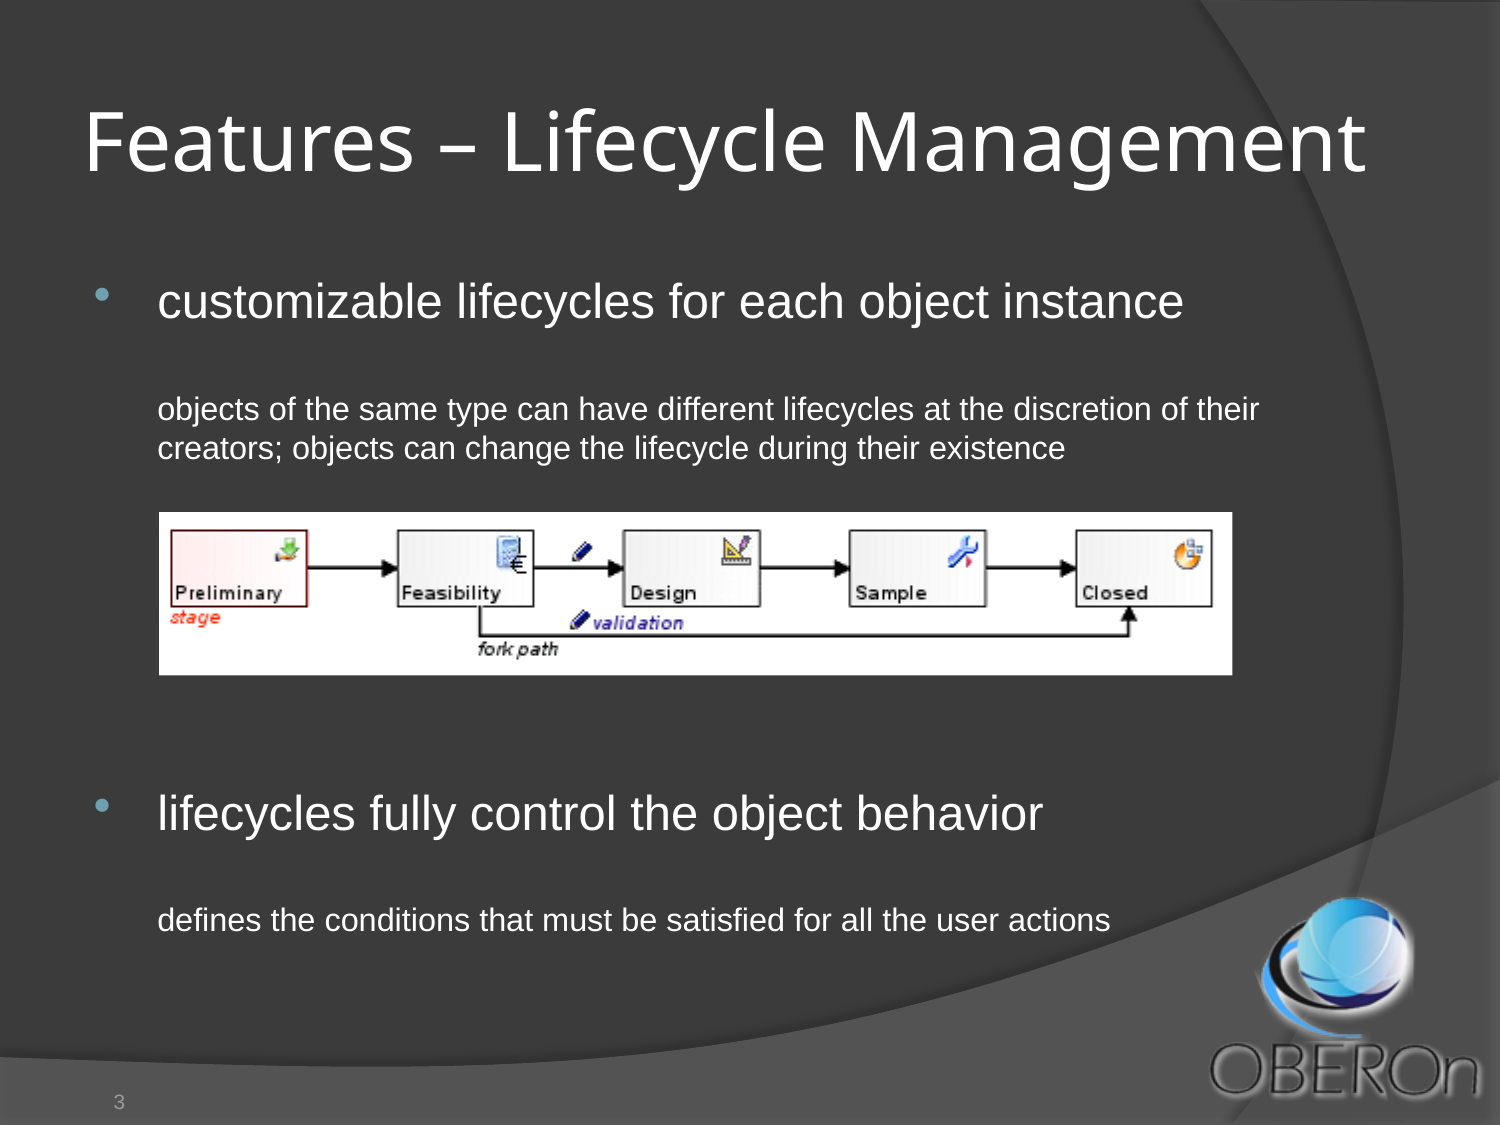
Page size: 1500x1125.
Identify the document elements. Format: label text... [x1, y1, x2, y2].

title Features – Lifecycle Management [75, 45, 1400, 233]
list customizable lifecycles for each object instance objects of the same type can have different lifecycles at the discretion of their creators; objects can change the lifecycle during their existence lifecycles fully control the object behavior defines the conditions that must be satisfied for all the user actions [75, 262, 1300, 1005]
slide_number 3 [0, 1053, 125, 1114]
picture [1198, 892, 1489, 1105]
picture [159, 512, 1235, 678]
